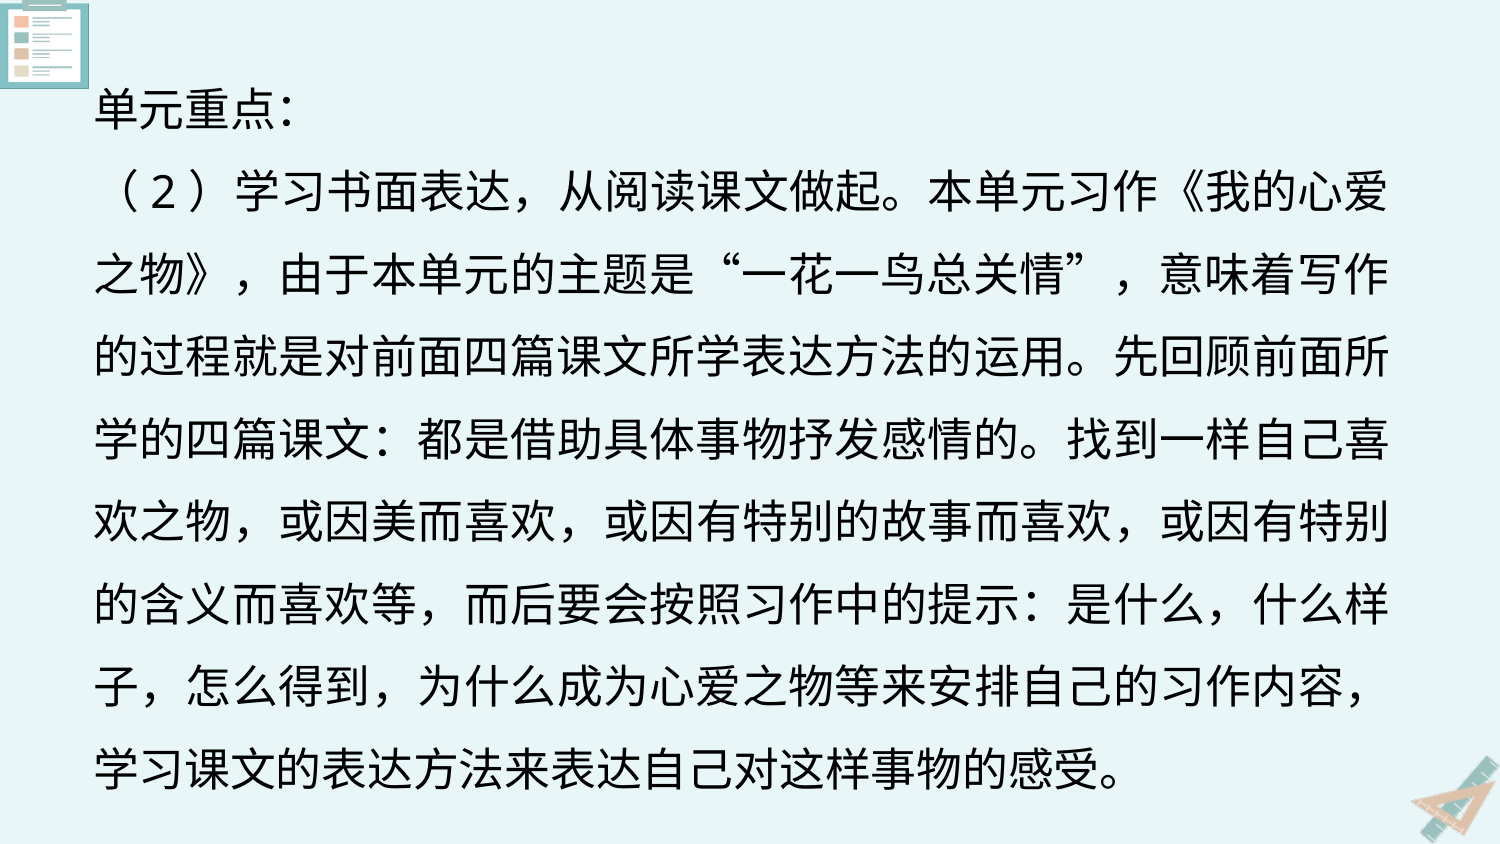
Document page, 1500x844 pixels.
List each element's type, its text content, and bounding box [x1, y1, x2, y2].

picture [0, 0, 89, 89]
text_box 单元重点： （2）学习书面表达，从阅读课文做起。本单元习作《我的心爱之物》，由于本单元的主题是“一花一鸟总关情”，意味着写作的过程就是对前面四篇课文所学表达方法的运用。先回顾前面所学的四篇课文：都是借助具体事物抒发感情的。找到一样自己喜欢之物，或因美而喜欢，或因有特别的故事而喜欢，或因有特别的含义而喜欢等，而后要会按照习作中的提示：是什么，什么样子，怎么得到，为什么成为心爱之物等来安排自己的习作内容，学习课文的表达方法来表达自己对这样事物的感受。 [32, 45, 1406, 803]
picture [1411, 755, 1500, 844]
